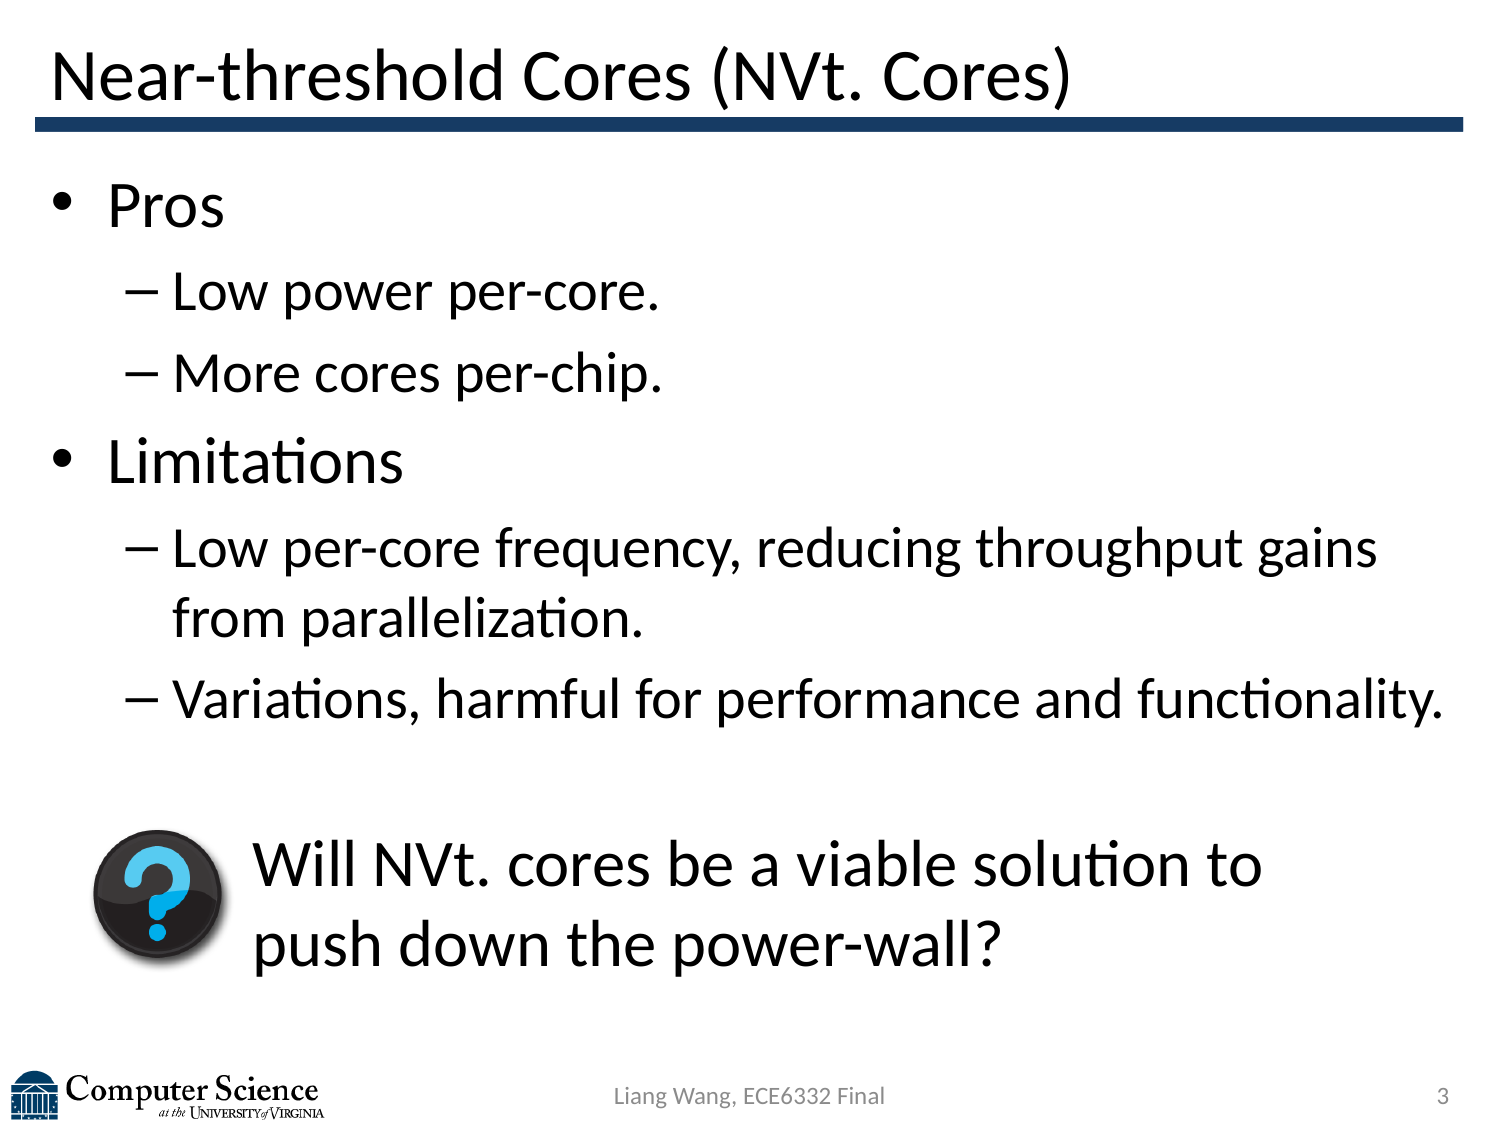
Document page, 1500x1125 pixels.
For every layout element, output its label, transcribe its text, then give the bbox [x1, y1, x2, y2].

text_box Will NVt. cores be a viable solution to push down the power-wall? [237, 812, 1350, 988]
footer Liang Wang, ECE6332 Final [512, 1064, 988, 1125]
list Pros Low power per-core. More cores per-chip. Limitations Low per-core frequency, reducing throughput gains from parallelization. Variations, harmful for performance and functionality. [35, 153, 1465, 1005]
slide_number 3 [1114, 1064, 1465, 1125]
picture [74, 812, 238, 976]
picture [8, 1069, 330, 1120]
title Near-threshold Cores (NVt. Cores) [35, 17, 1465, 123]
